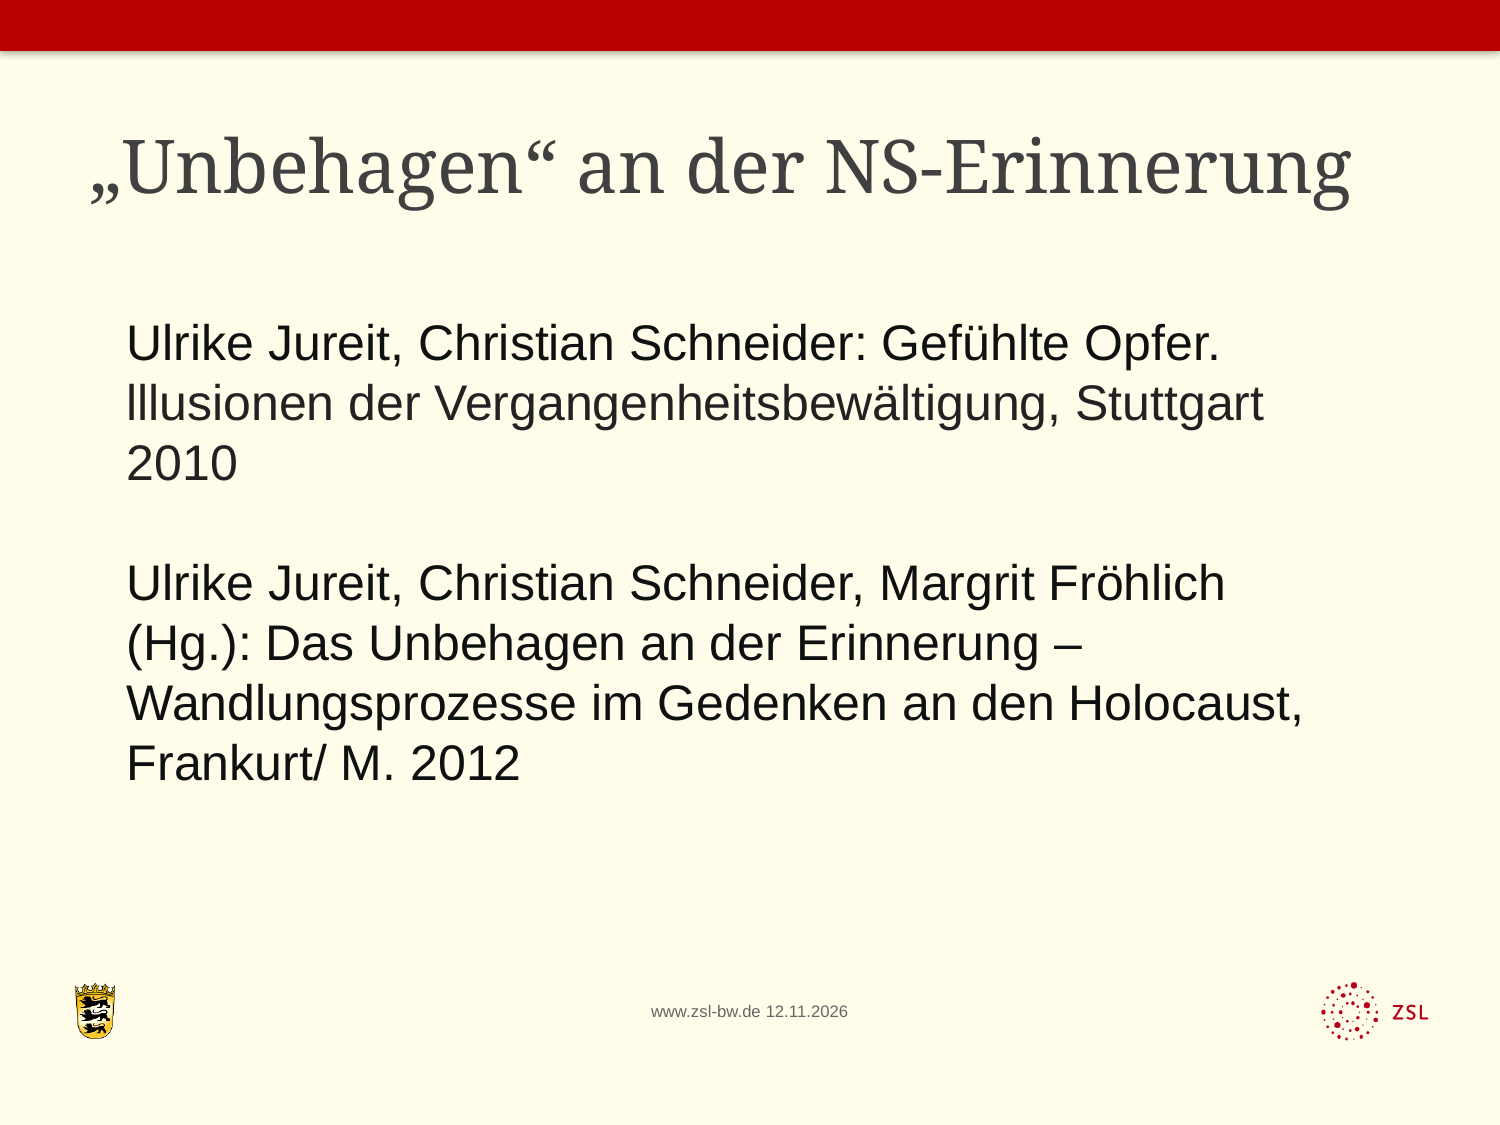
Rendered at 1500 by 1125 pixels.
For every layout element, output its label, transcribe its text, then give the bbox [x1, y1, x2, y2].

list Ulrike Jureit, Christian Schneider: Gefühlte Opfer. lllusionen der Vergangenheitsbewältigung, Stuttgart 2010 Ulrike Jureit, Christian Schneider, Margrit Fröhlich (Hg.): Das Unbehagen an der Erinnerung – Wandlungsprozesse im Gedenken an den Holocaust, Frankurt/ M. 2012 [112, 302, 1376, 965]
title „Unbehagen“ an der NS-Erinnerung [75, 75, 1425, 251]
picture [73, 981, 117, 1041]
picture [1320, 981, 1429, 1041]
